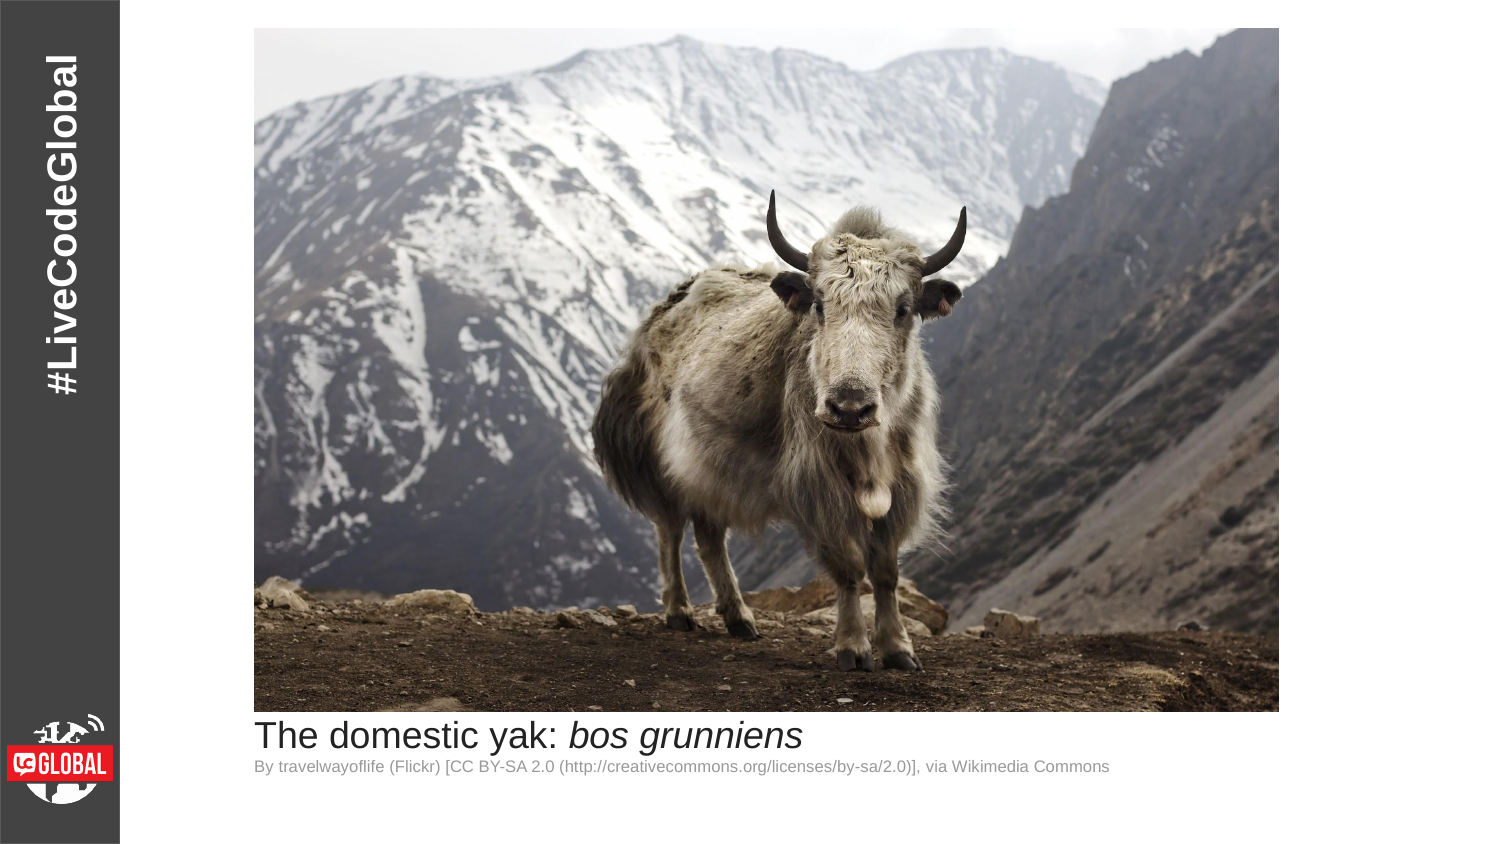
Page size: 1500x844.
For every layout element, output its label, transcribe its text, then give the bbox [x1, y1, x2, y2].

list The domestic yak: bos grunniens By travelwayoflife (Flickr) [CC BY-SA 2.0 (http://creativecommons.org/licenses/by-sa/2.0)], via Wikimedia Commons [239, 694, 1224, 794]
picture [254, 28, 1280, 713]
picture [7, 714, 113, 804]
